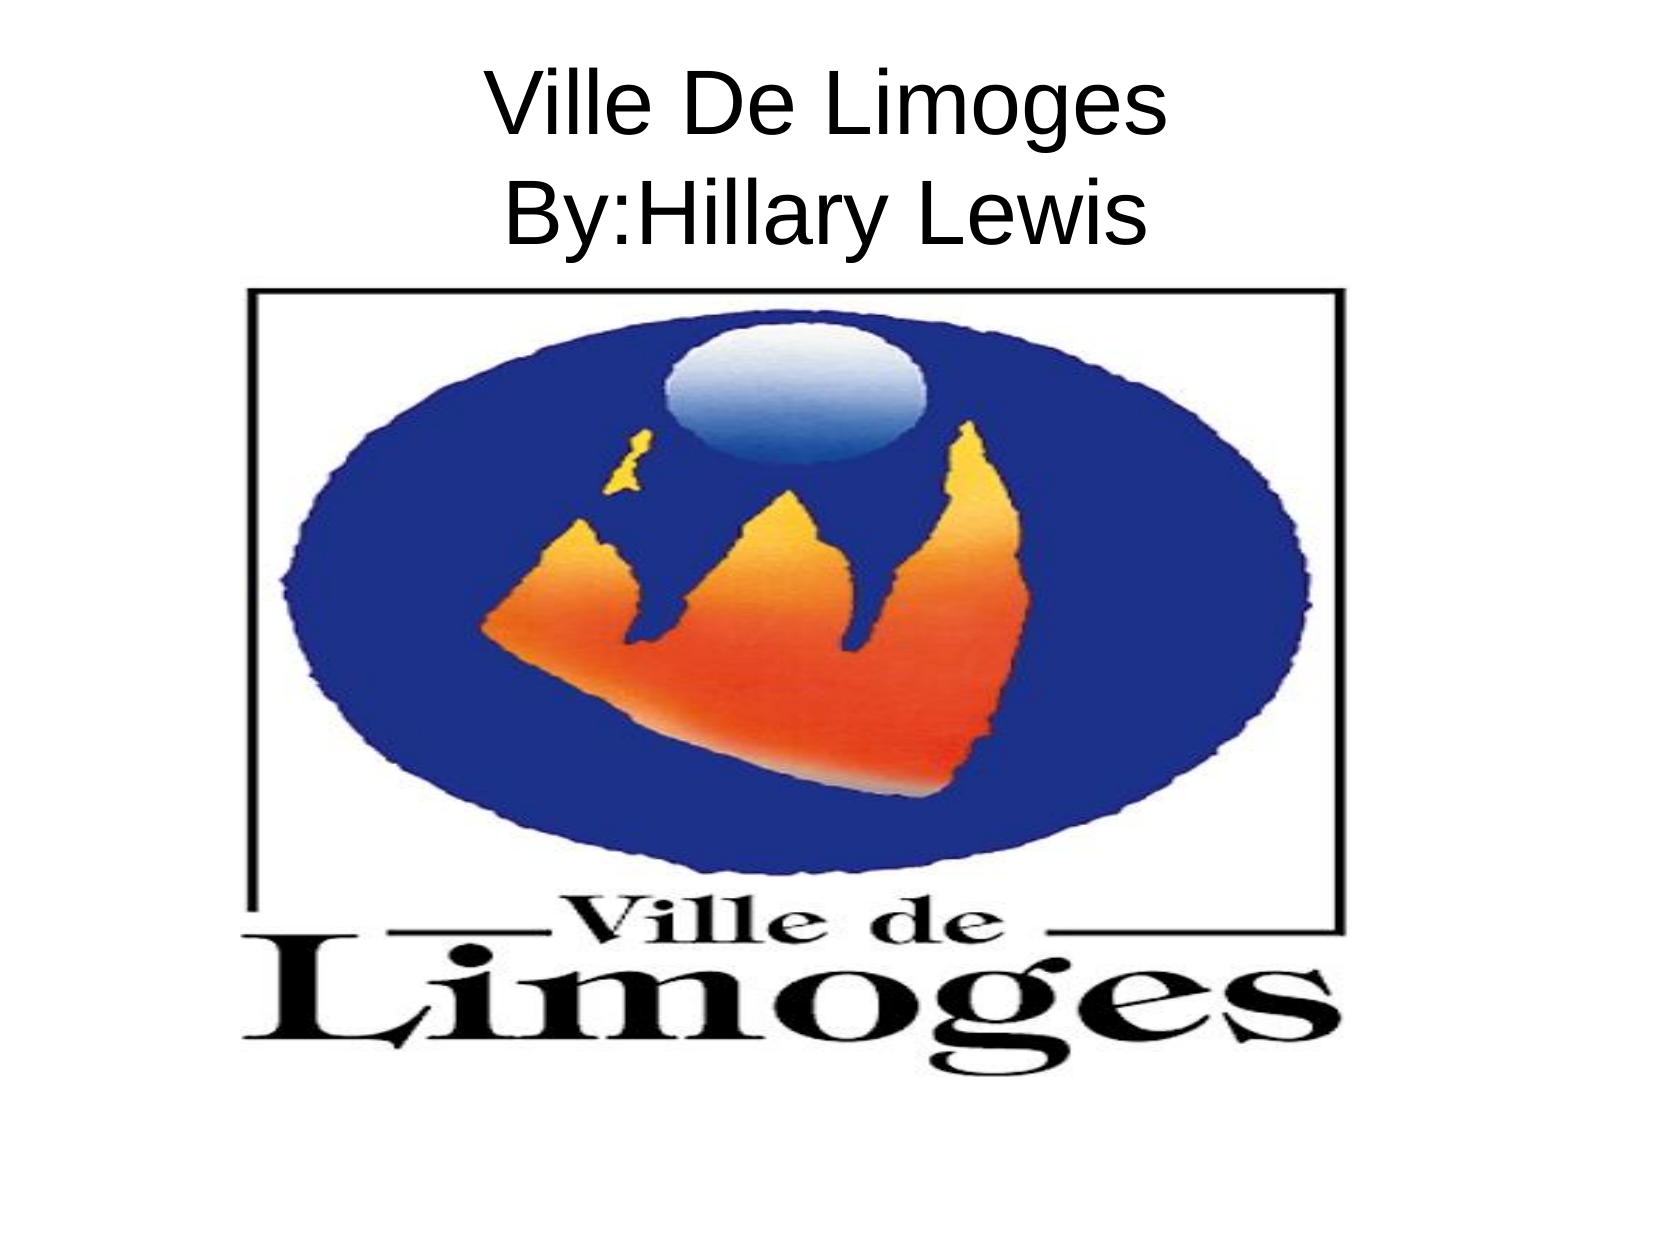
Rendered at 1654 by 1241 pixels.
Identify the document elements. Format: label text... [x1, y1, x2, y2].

title Ville De Limoges By:Hillary Lewis [82, 42, 1571, 263]
picture [239, 276, 1351, 1081]
